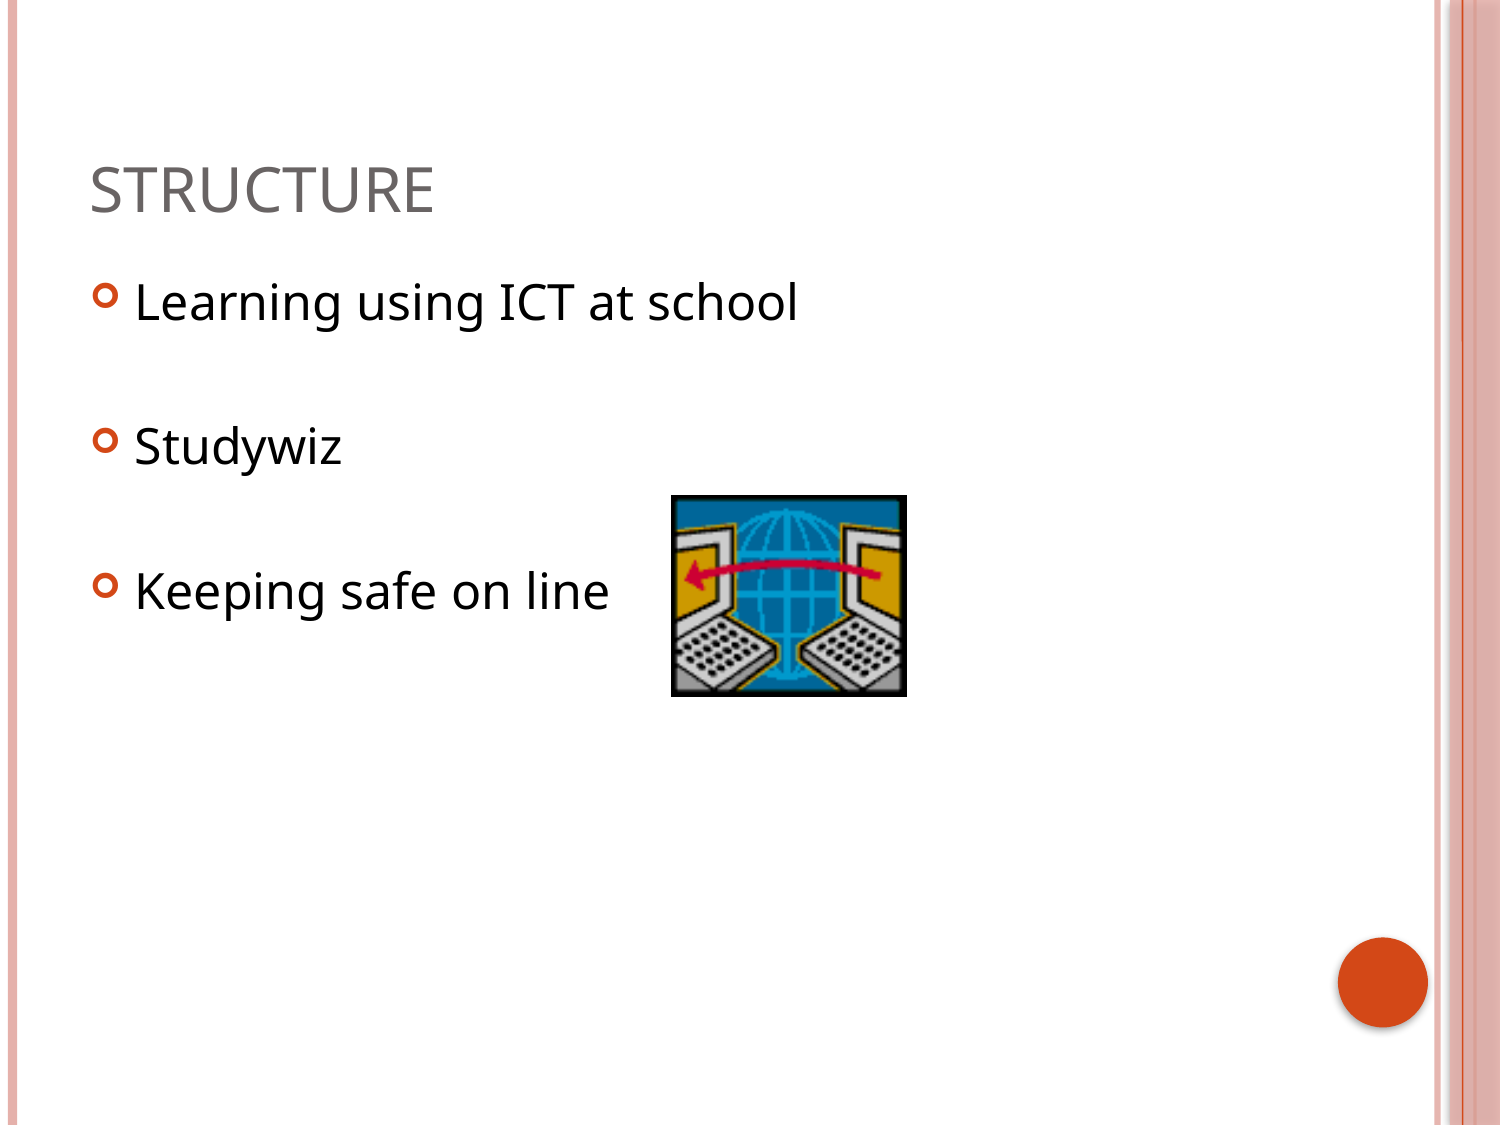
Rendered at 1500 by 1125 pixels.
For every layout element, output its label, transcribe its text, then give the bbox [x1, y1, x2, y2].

list Learning using ICT at school Studywiz Keeping safe on line [75, 262, 1300, 1062]
title Structure [75, 45, 1300, 233]
picture [671, 494, 907, 698]
